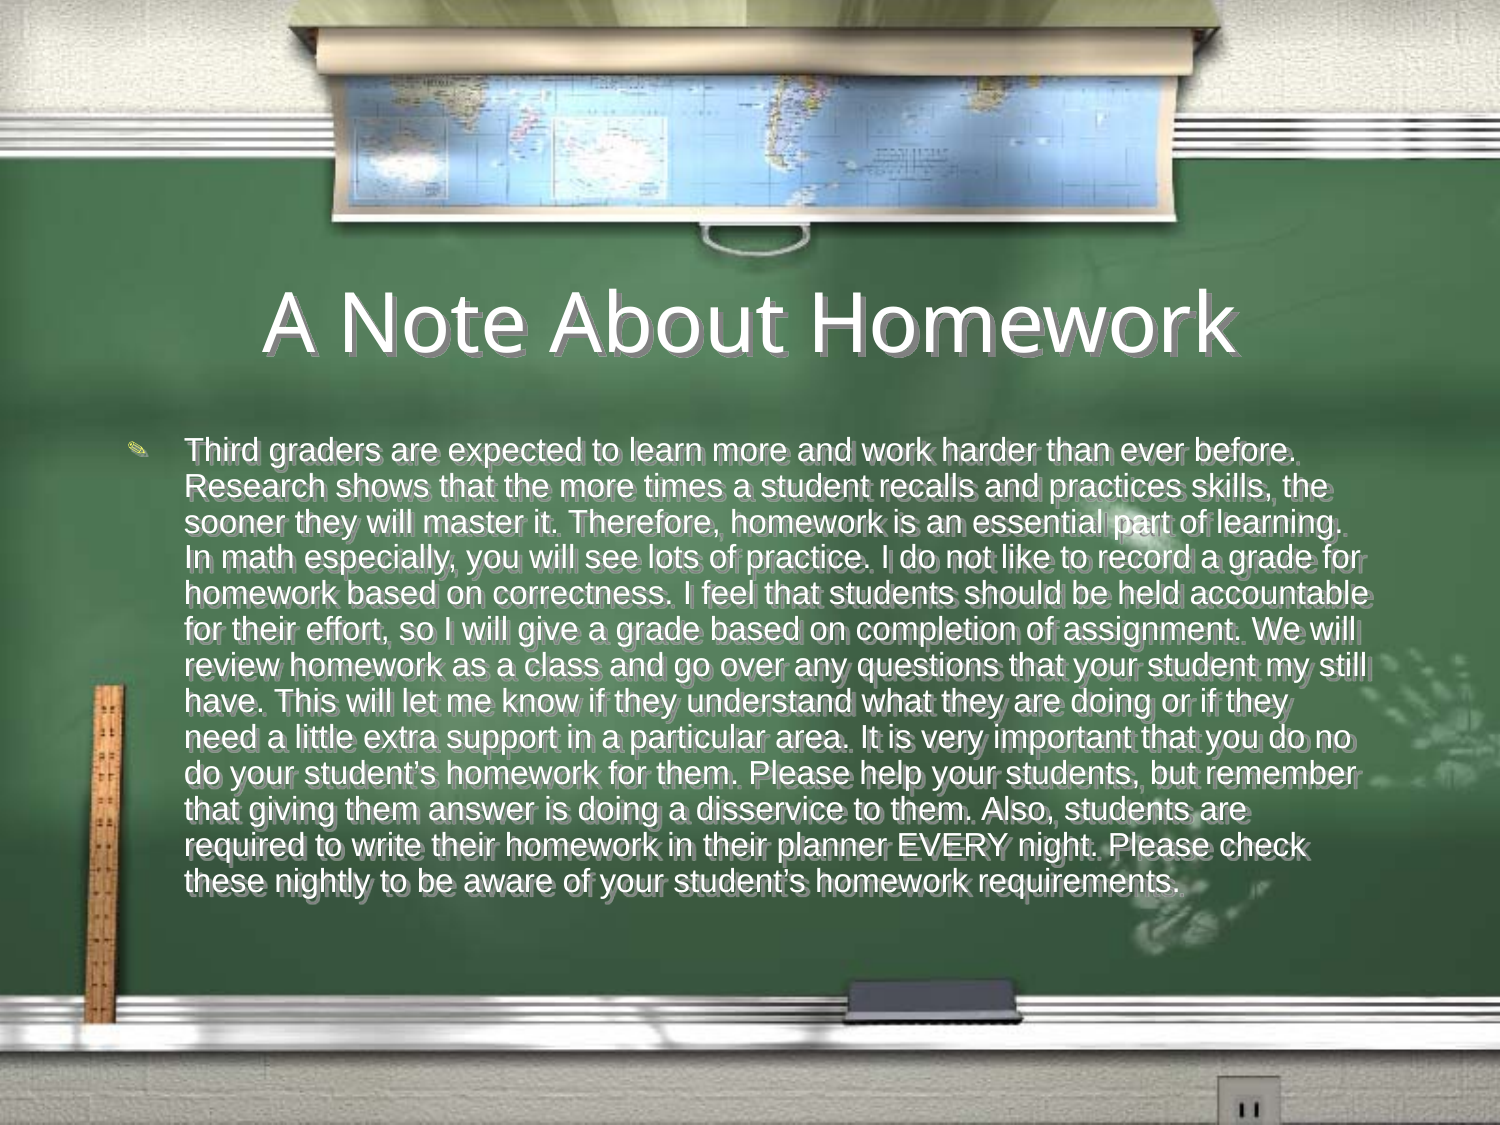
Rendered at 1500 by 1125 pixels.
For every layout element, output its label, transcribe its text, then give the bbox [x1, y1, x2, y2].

picture [0, 0, 1500, 1125]
title A Note About Homework [112, 224, 1388, 413]
list Third graders are expected to learn more and work harder than ever before. Research shows that the more times a student recalls and practices skills, the sooner they will master it. Therefore, homework is an essential part of learning. In math especially, you will see lots of practice. I do not like to record a grade for homework based on correctness. I feel that students should be held accountable for their effort, so I will give a grade based on completion of assignment. We will review homework as a class and go over any questions that your student my still have. This will let me know if they understand what they are doing or if they need a little extra support in a particular area. It is very important that you do no do your student’s homework for them. Please help your students, but remember that giving them answer is doing a disservice to them. Also, students are required to write their homework in their planner EVERY night. Please check these nightly to be aware of your student’s homework requirements. [112, 424, 1388, 1001]
